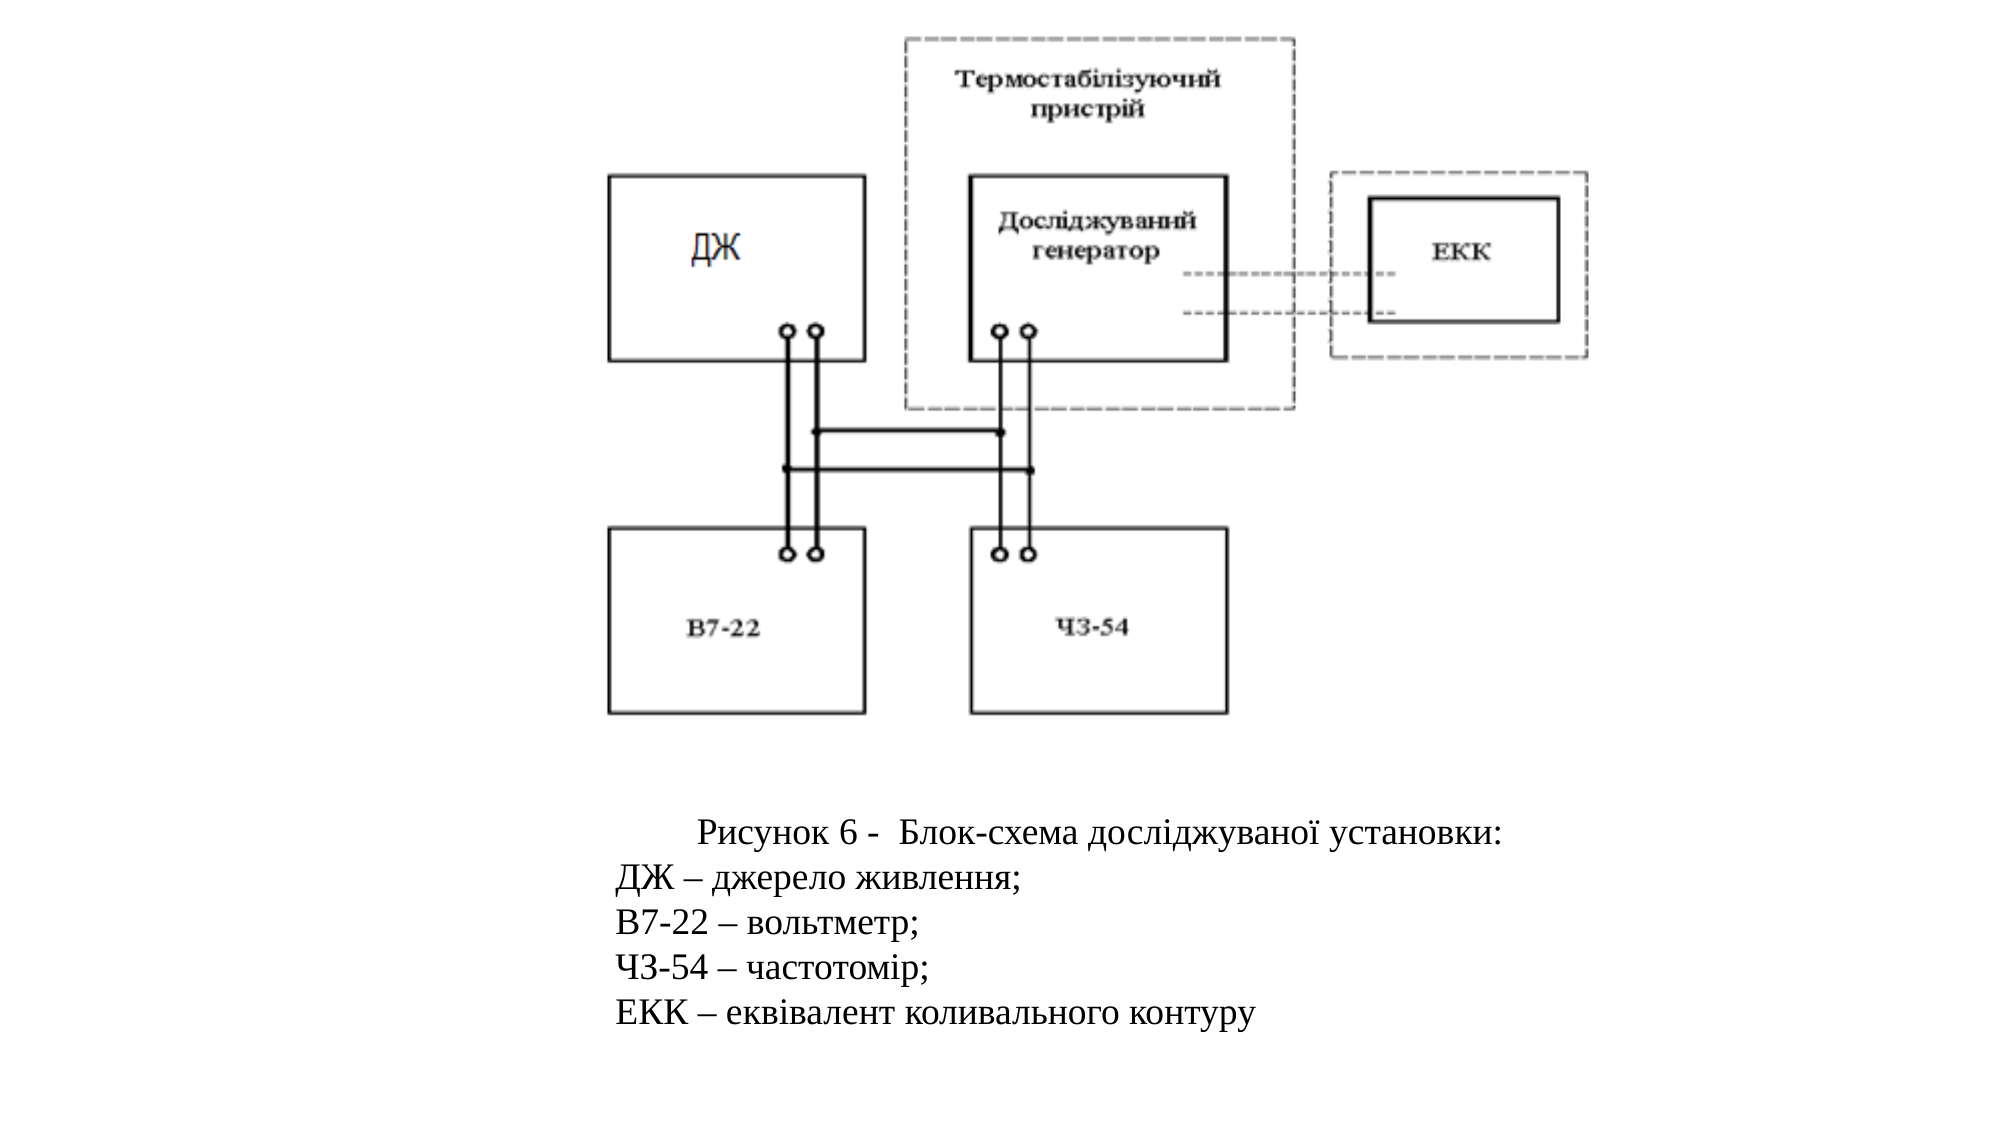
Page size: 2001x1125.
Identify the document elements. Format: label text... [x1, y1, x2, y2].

picture [600, 35, 1601, 730]
text_box Рисунок 6 - Блок-схема досліджуваної установки: ДЖ – джерело живлення; В7-22 – вольтметр; ЧЗ-54 – частотомір; ЕКК – еквівалент коливального контуру [600, 799, 1601, 1040]
